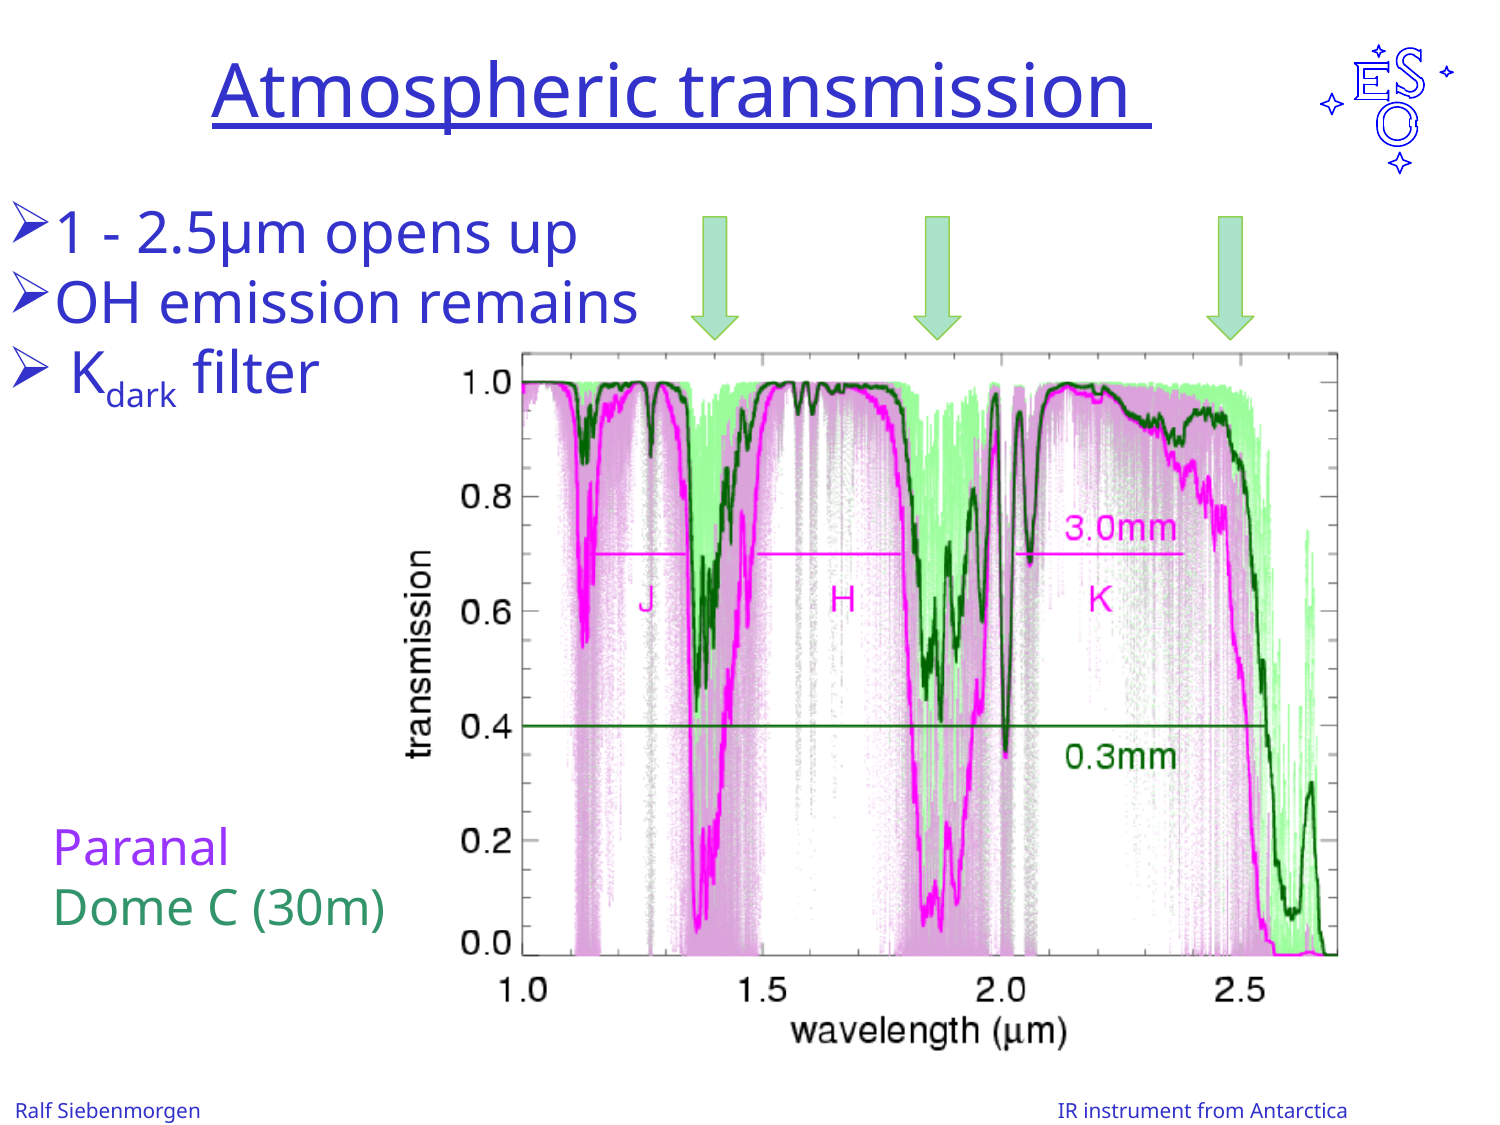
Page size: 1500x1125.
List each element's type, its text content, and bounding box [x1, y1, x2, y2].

text_box Atmospheric transmission [197, 35, 1167, 140]
text_box Paranal Dome C (30m) [38, 808, 401, 944]
picture [327, 149, 1397, 1125]
text_box 1 - 2.5µm opens up OH emission remains Kdark filter [0, 187, 461, 422]
